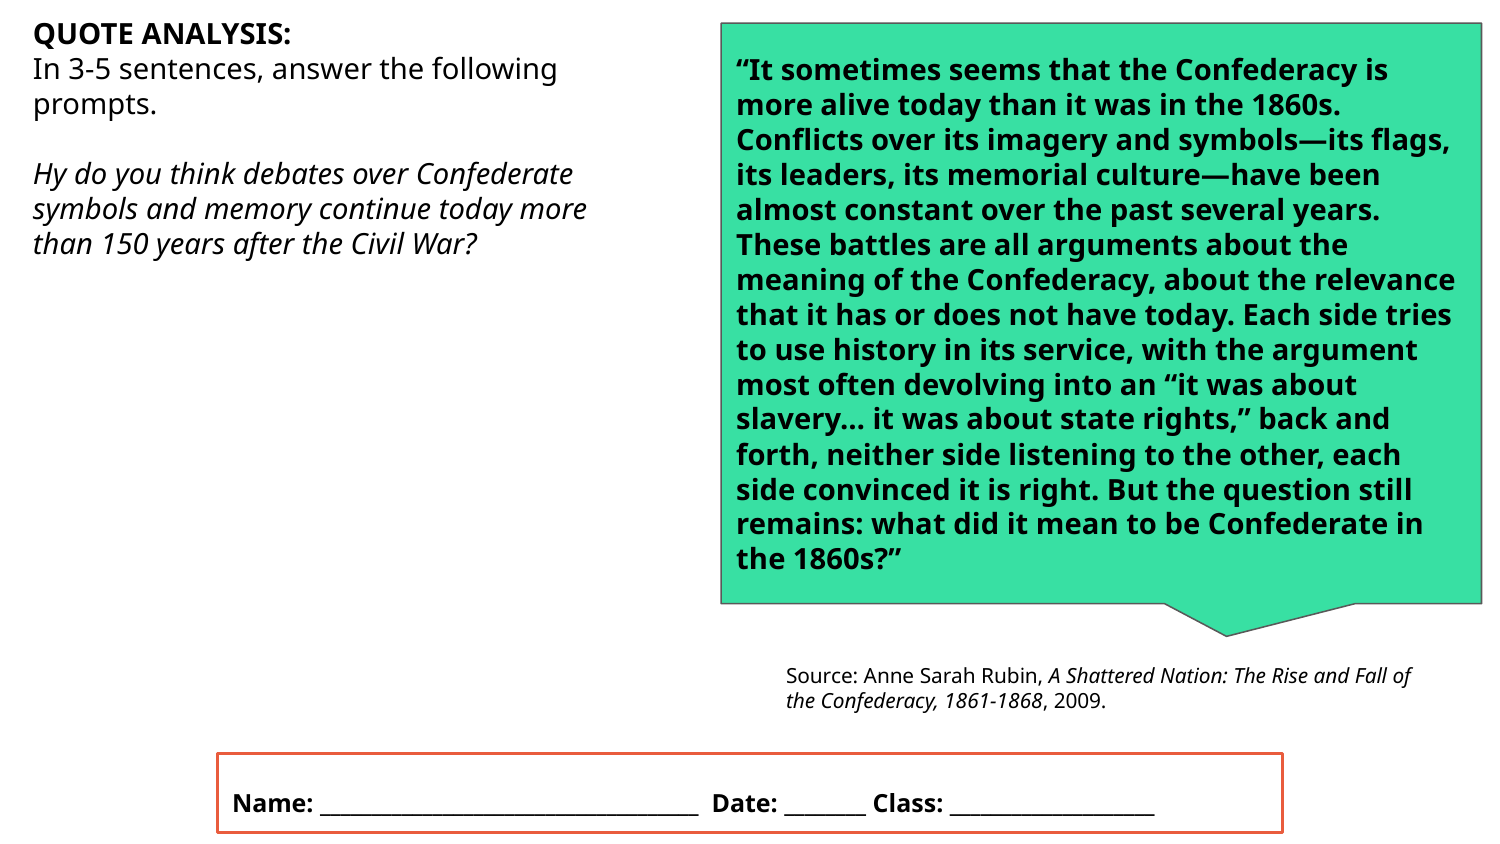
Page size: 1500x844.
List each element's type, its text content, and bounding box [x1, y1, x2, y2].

text_box QUOTE ANALYSIS: In 3-5 sentences, answer the following prompts. Hy do you think debates over Confederate symbols and memory continue today more than 150 years after the Civil War? [21, 9, 654, 573]
text_box “It sometimes seems that the Confederacy is more alive today than it was in the 1860s. Conflicts over its imagery and symbols—its flags, its leaders, its memorial culture—have been almost constant over the past several years. These battles are all arguments about the meaning of the Confederacy, about the relevance that it has or does not have today. Each side tries to use history in its service, with the argument most often devolving into an “it was about slavery… it was about state rights,” back and forth, neither side listening to the other, each side convinced it is right. But the question still remains: what did it mean to be Confederate in the 1860s?” [721, 23, 1482, 637]
text_box Name: _____________________________________ Date: ________ Class: ____________________ [217, 753, 1283, 833]
text_box Source: Anne Sarah Rubin, A Shattered Nation: The Rise and Fall of the Confederacy, 1861-1868, 2009. [771, 647, 1446, 728]
